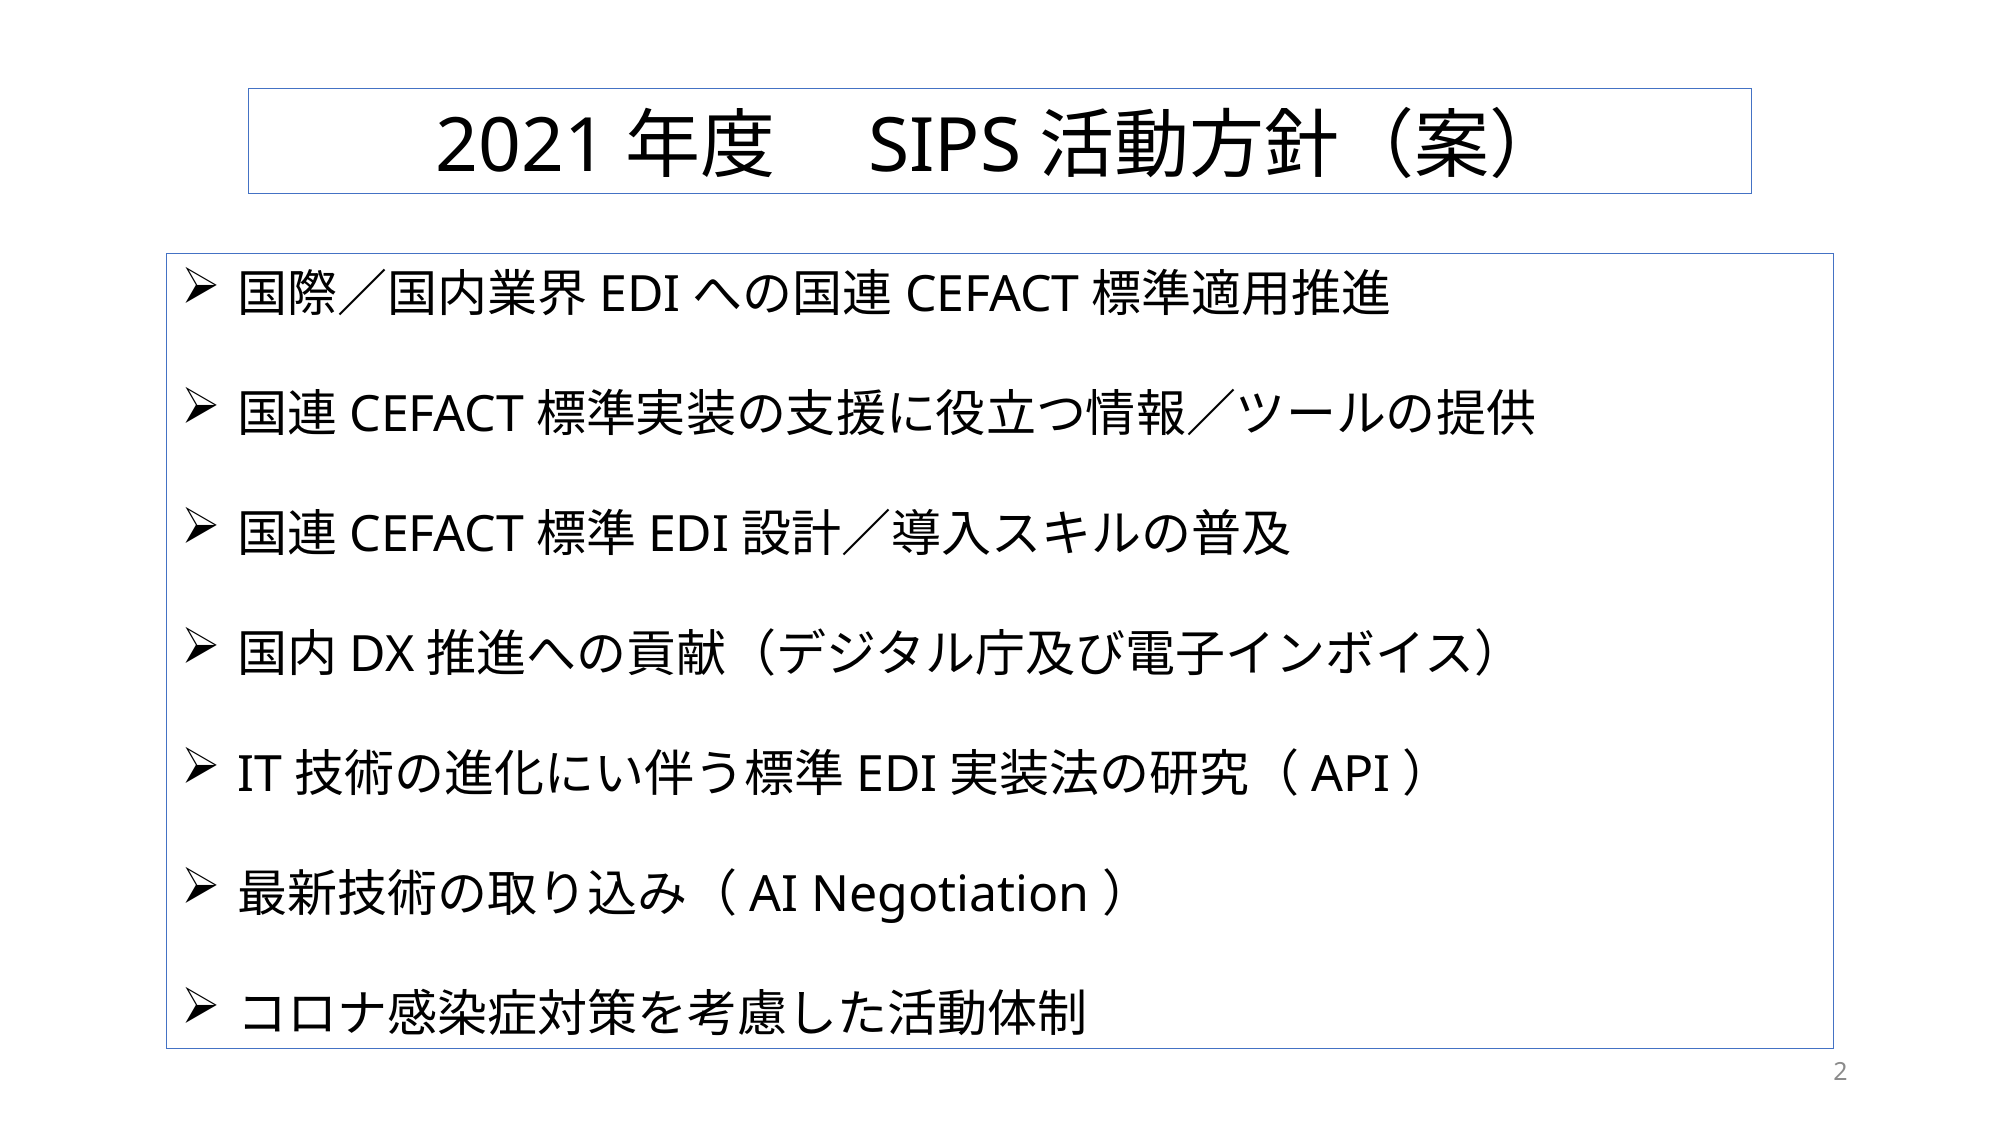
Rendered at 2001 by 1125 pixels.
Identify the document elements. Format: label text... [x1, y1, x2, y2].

slide_number 2 [1412, 1042, 1863, 1103]
text_box 国際／国内業界EDIへの国連CEFACT標準適用推進 国連CEFACT標準実装の支援に役立つ情報／ツールの提供 国連CEFACT標準EDI設計／導入スキルの普及 国内DX推進への貢献（デジタル庁及び電子インボイス） IT技術の進化にい伴う標準EDI実装法の研究（API） 最新技術の取り込み（AI Negotiation） コロナ感染症対策を考慮した活動体制 [166, 253, 1834, 1049]
text_box 2021年度 SIPS活動方針（案） [248, 88, 1752, 194]
